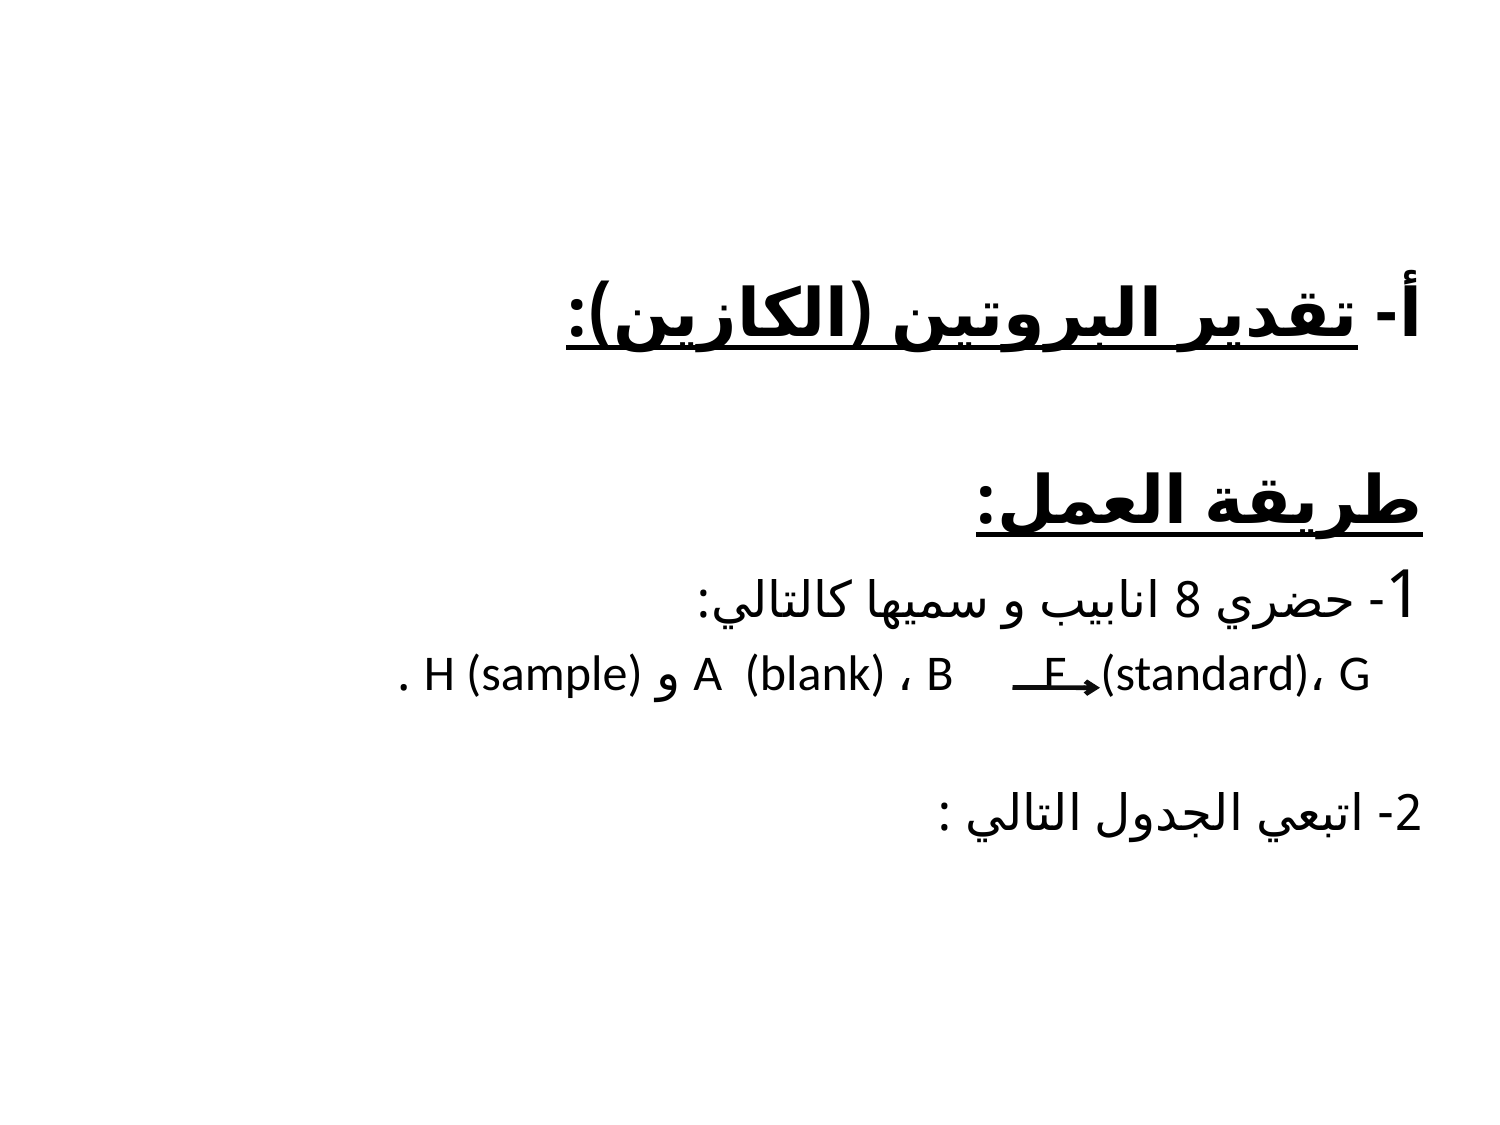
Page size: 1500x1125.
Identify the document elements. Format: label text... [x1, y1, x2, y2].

list أ- تقدير البروتين (الكازين): طريقة العمل: 1- حضري 8 انابيب و سميها كالتالي: A (blank) ، B F (standard)، G و H (sample) . 2- اتبعي الجدول التالي : [87, 262, 1438, 1005]
